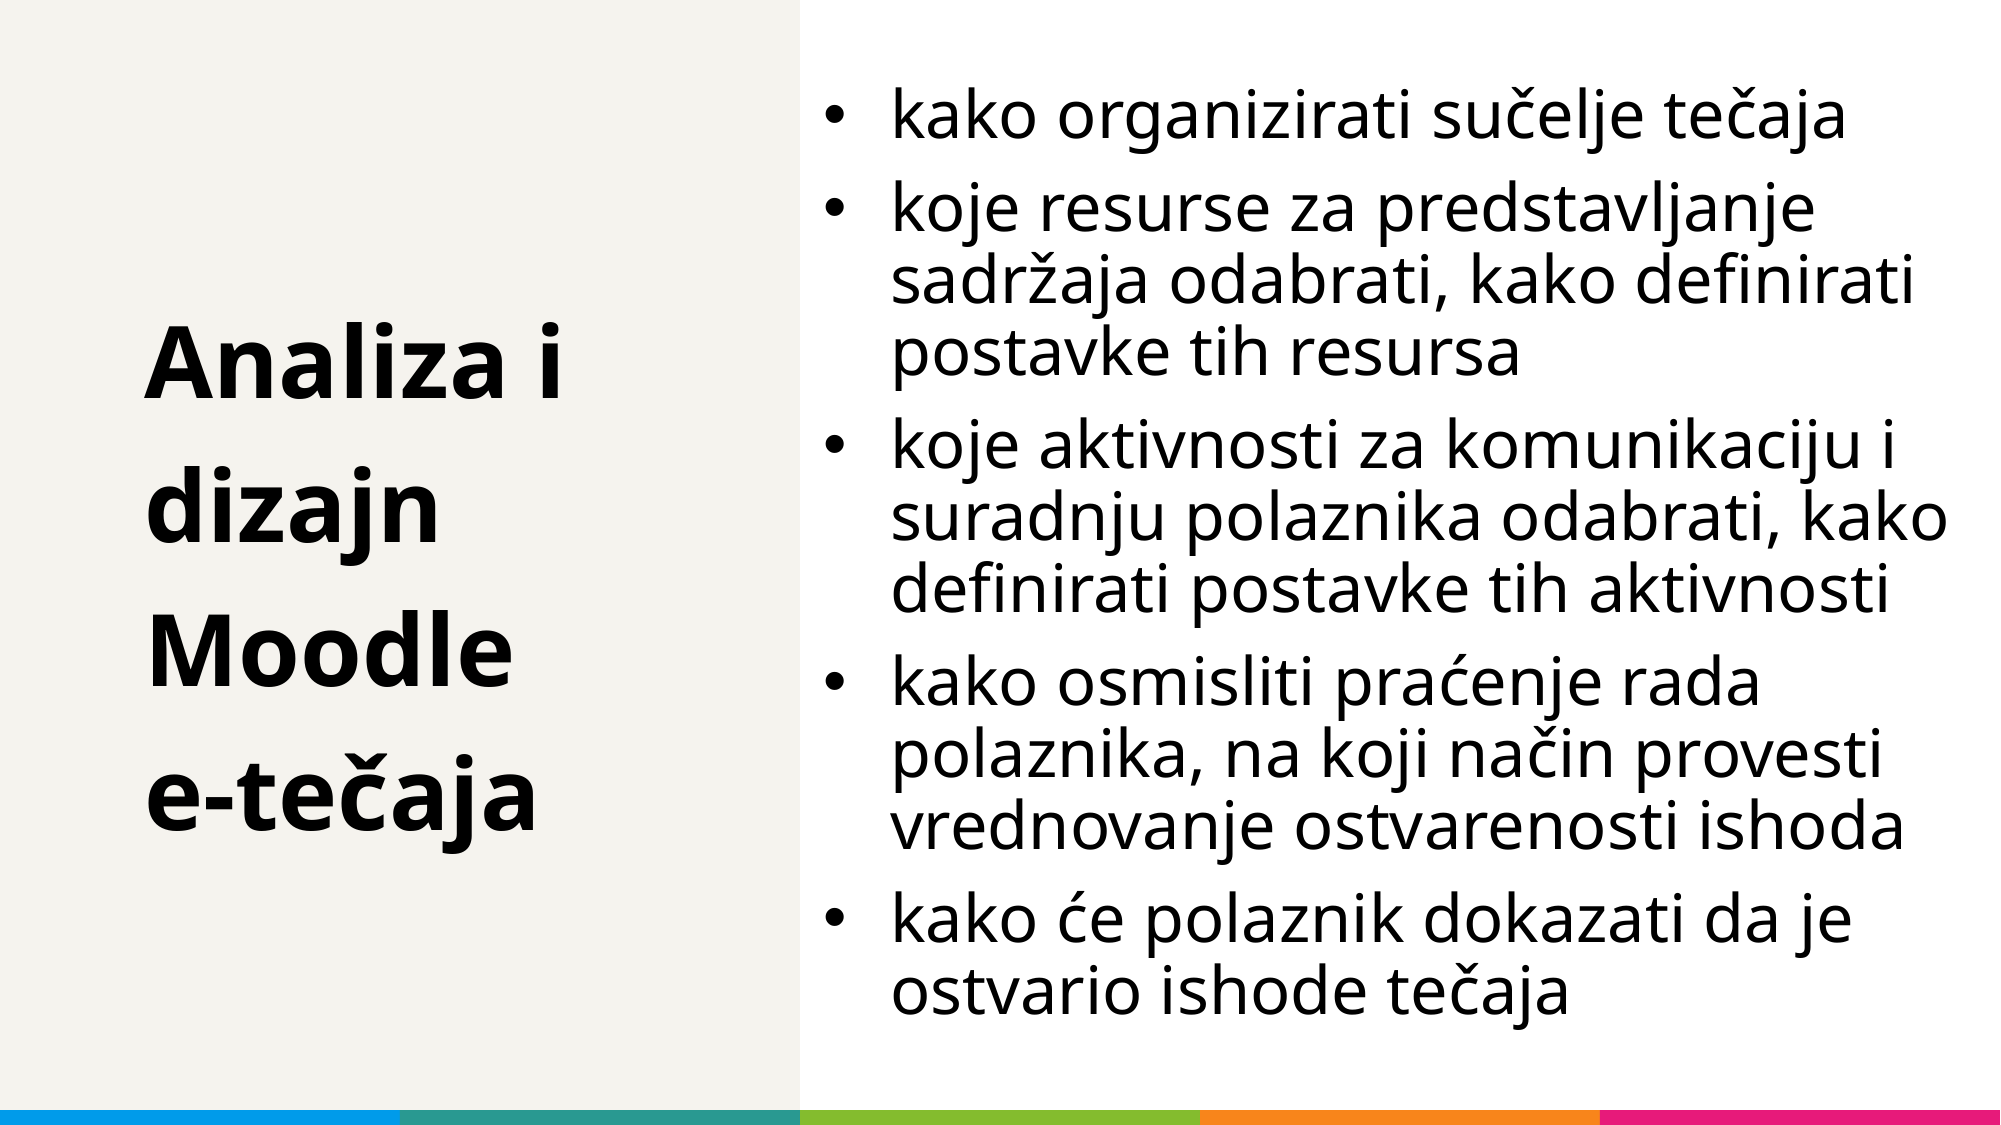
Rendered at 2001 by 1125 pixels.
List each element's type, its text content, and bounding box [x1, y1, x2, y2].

list kako organizirati sučelje tečaja koje resurse za predstavljanje sadržaja odabrati, kako definirati postavke tih resursa koje aktivnosti za komunikaciju i suradnju polaznika odabrati, kako definirati postavke tih aktivnosti kako osmisliti praćenje rada polaznika, na koji način provesti vrednovanje ostvarenosti ishoda kako će polaznik dokazati da je ostvario ishode tečaja [800, 0, 2000, 1110]
title Analiza i dizajn Moodle e-tečaja [129, 149, 605, 975]
